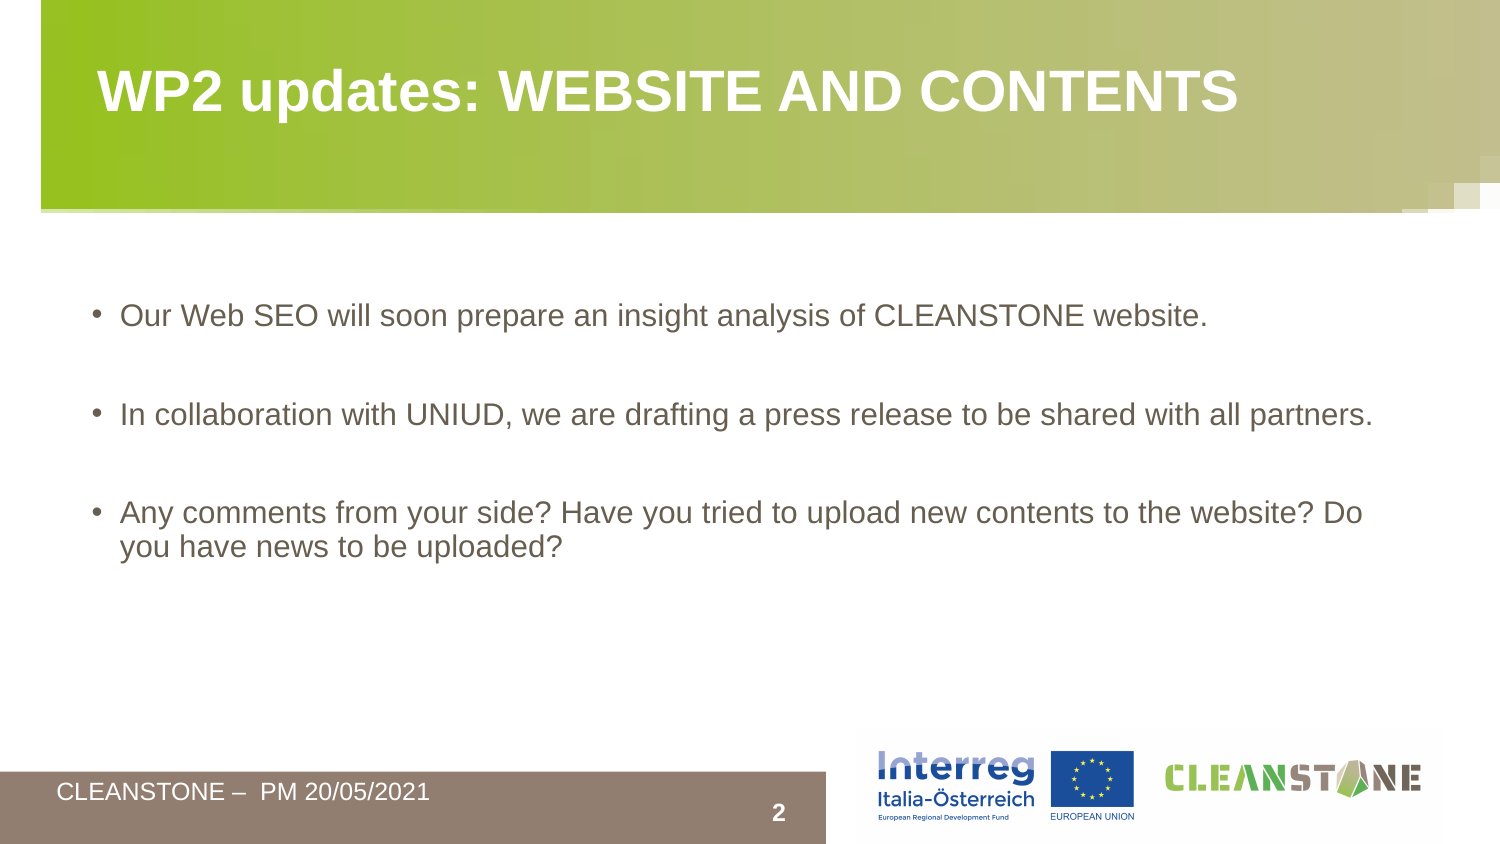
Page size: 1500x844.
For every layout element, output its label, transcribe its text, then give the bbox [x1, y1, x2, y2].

title WP2 updates: WEBSITE AND CONTENTS [82, 10, 1377, 174]
list Our Web SEO will soon prepare an insight analysis of CLEANSTONE website. In collaboration with UNIUD, we are drafting a press release to be shared with all partners. Any comments from your side? Have you tried to upload new contents to the website? Do you have news to be uploaded? [76, 291, 1424, 718]
slide_number 2 [578, 789, 802, 835]
footer CLEANSTONE – PM 20/05/2021 [41, 767, 548, 813]
picture [856, 728, 1443, 844]
